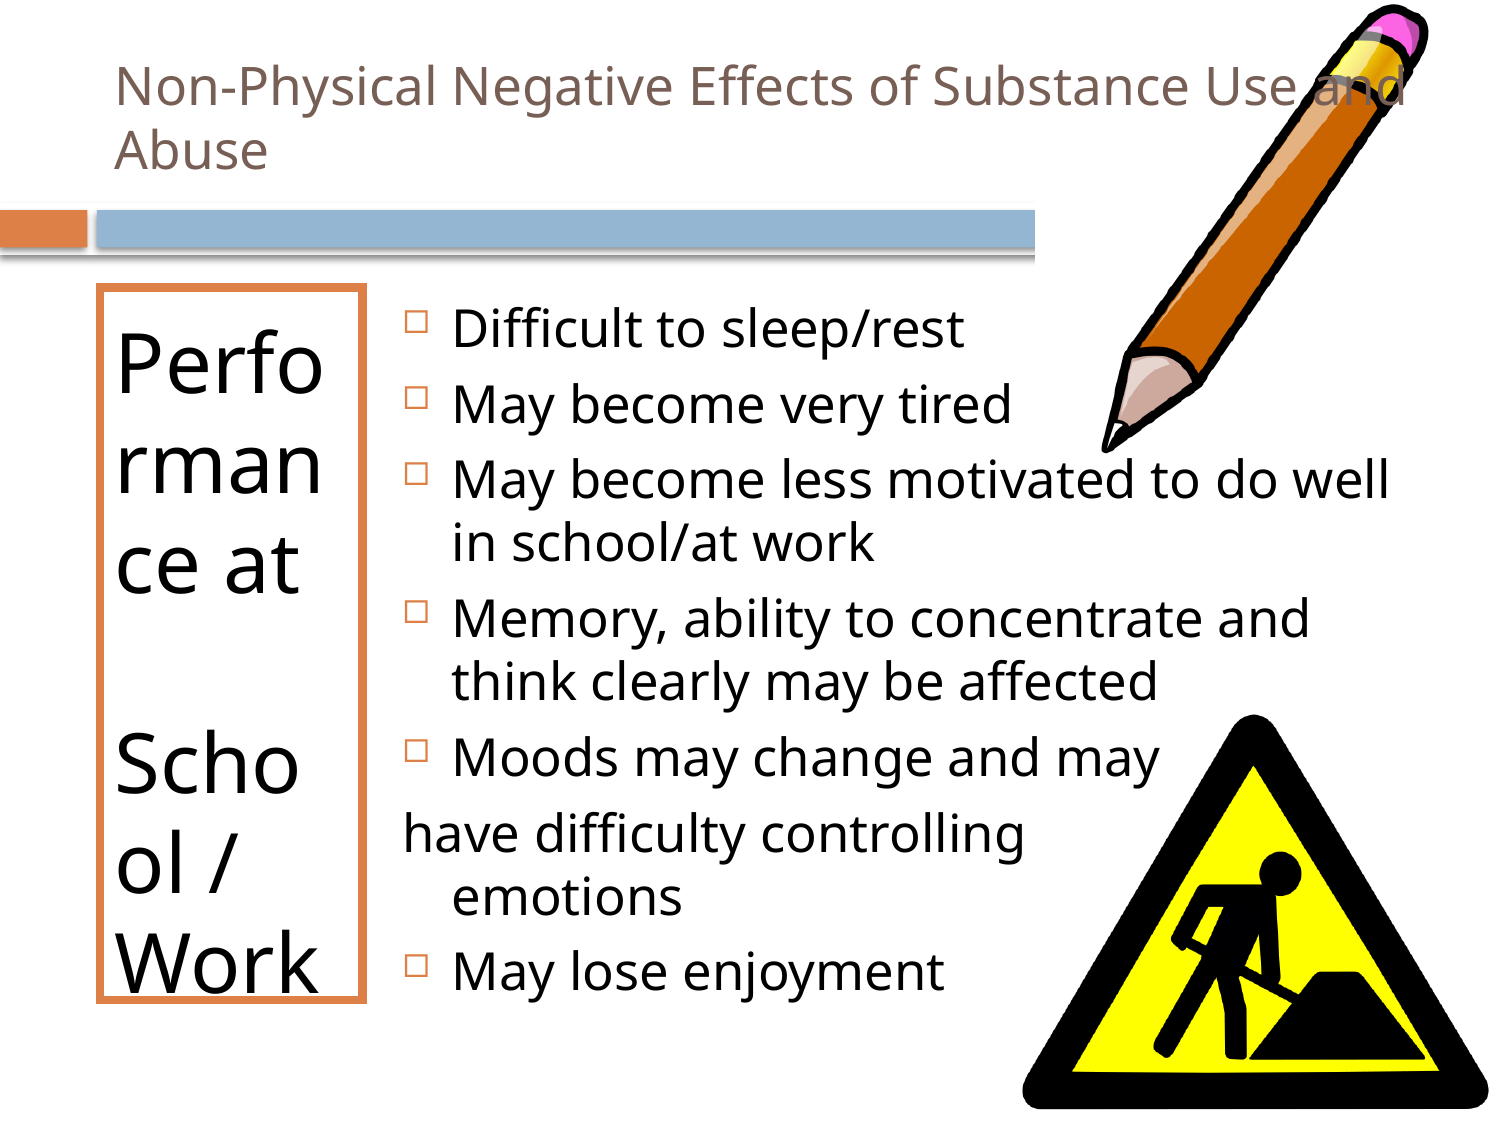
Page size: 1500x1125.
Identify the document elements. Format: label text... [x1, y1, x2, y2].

list Performance at School / Work [96, 283, 367, 1004]
picture [1010, 695, 1500, 1125]
picture [1035, 0, 1500, 465]
list Difficult to sleep/rest May become very tired May become less motivated to do well in school/at work Memory, ability to concentrate and think clearly may be affected Moods may change and may have difficulty controlling emotions May lose enjoyment [387, 287, 1438, 1013]
title Non-Physical Negative Effects of Substance Use and Abuse [99, 44, 1029, 188]
